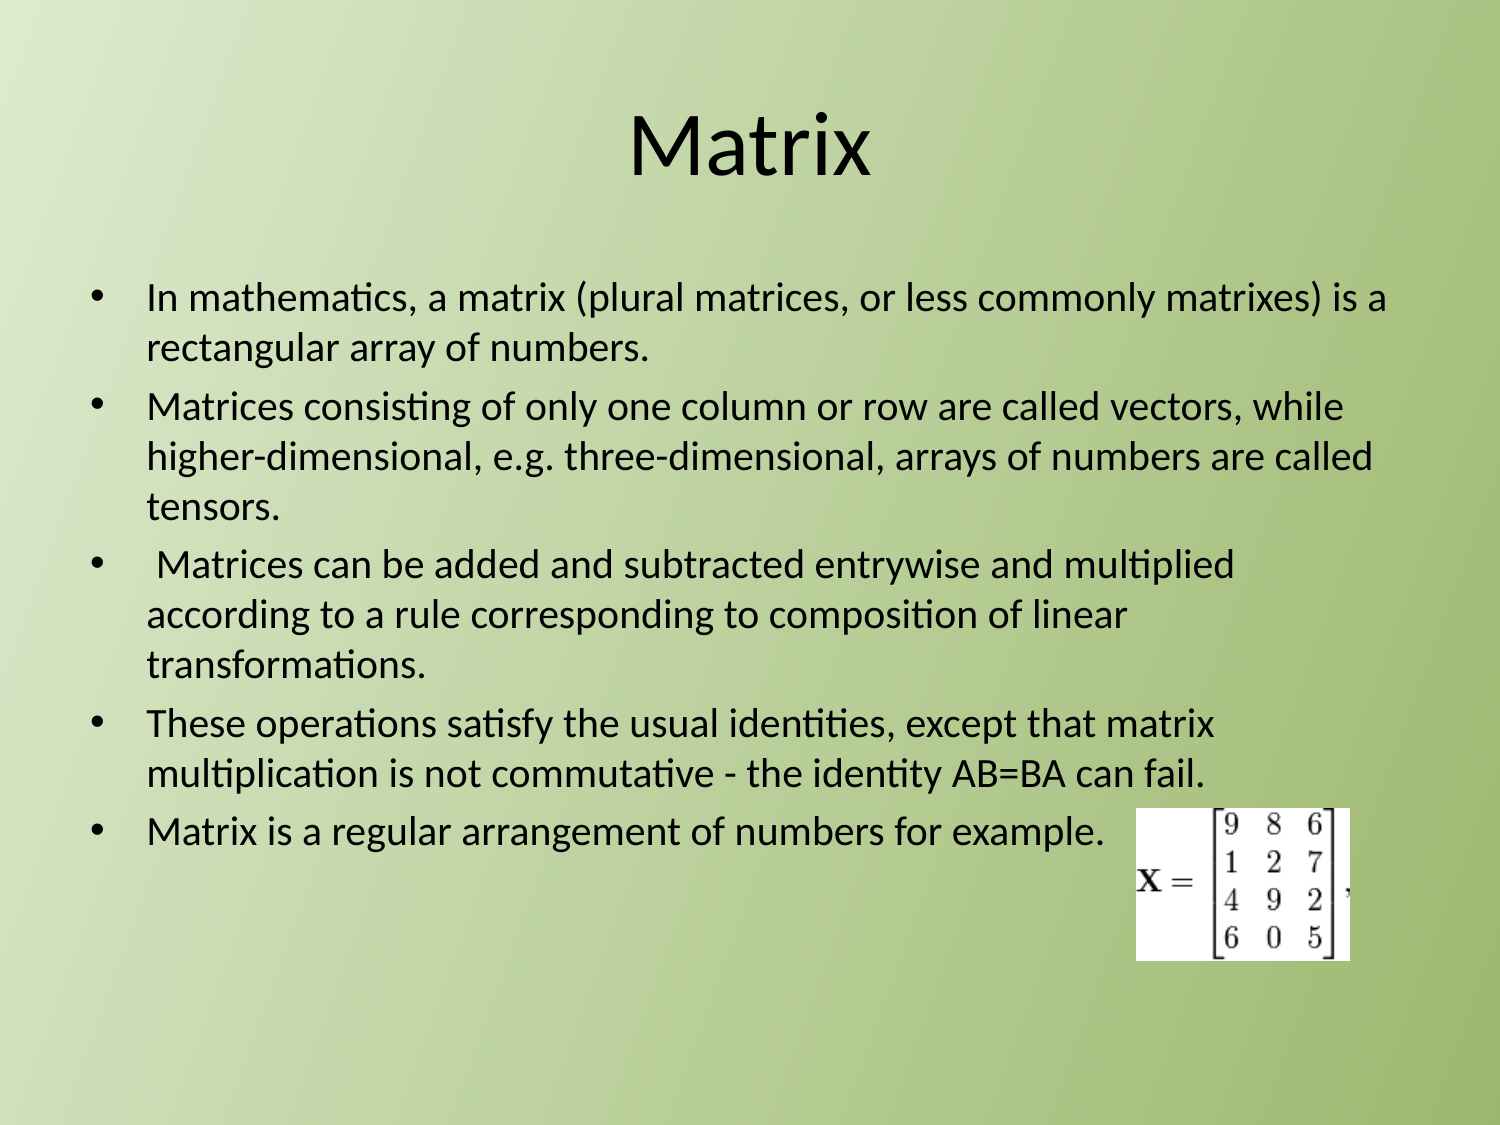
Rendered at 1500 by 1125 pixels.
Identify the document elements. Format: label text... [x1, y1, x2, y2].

list In mathematics, a matrix (plural matrices, or less commonly matrixes) is a rectangular array of numbers. Matrices consisting of only one column or row are called vectors, while higher-dimensional, e.g. three-dimensional, arrays of numbers are called tensors. Matrices can be added and subtracted entrywise and multiplied according to a rule corresponding to composition of linear transformations. These operations satisfy the usual identities, except that matrix multiplication is not commutative - the identity AB=BA can fail. Matrix is a regular arrangement of numbers for example. [75, 262, 1425, 1005]
title Matrix [75, 45, 1425, 233]
picture [1136, 808, 1350, 961]
